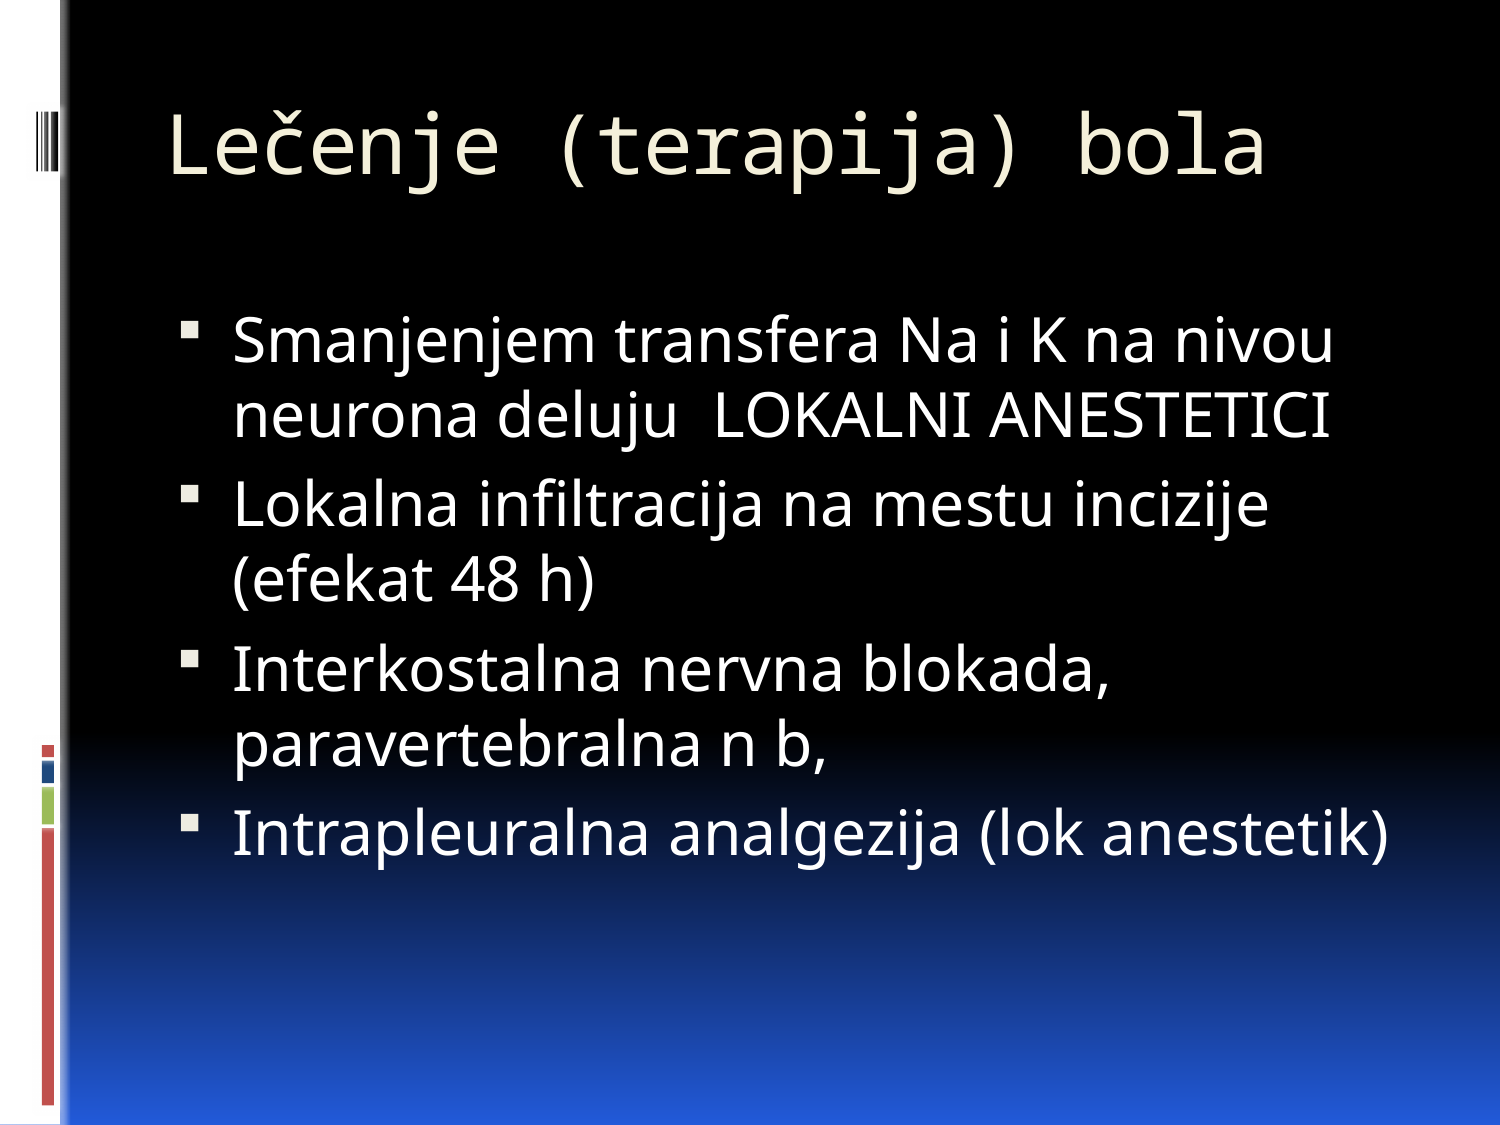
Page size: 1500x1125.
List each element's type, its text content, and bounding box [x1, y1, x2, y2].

title Lečenje (terapija) bola [150, 83, 1425, 234]
list Smanjenjem transfera Na i K na nivou neurona deluju LOKALNI ANESTETICI Lokalna infiltracija na mestu incizije (efekat 48 h) Interkostalna nervna blokada, paravertebralna n b, Intrapleuralna analgezija (lok anestetik) [150, 292, 1425, 1043]
